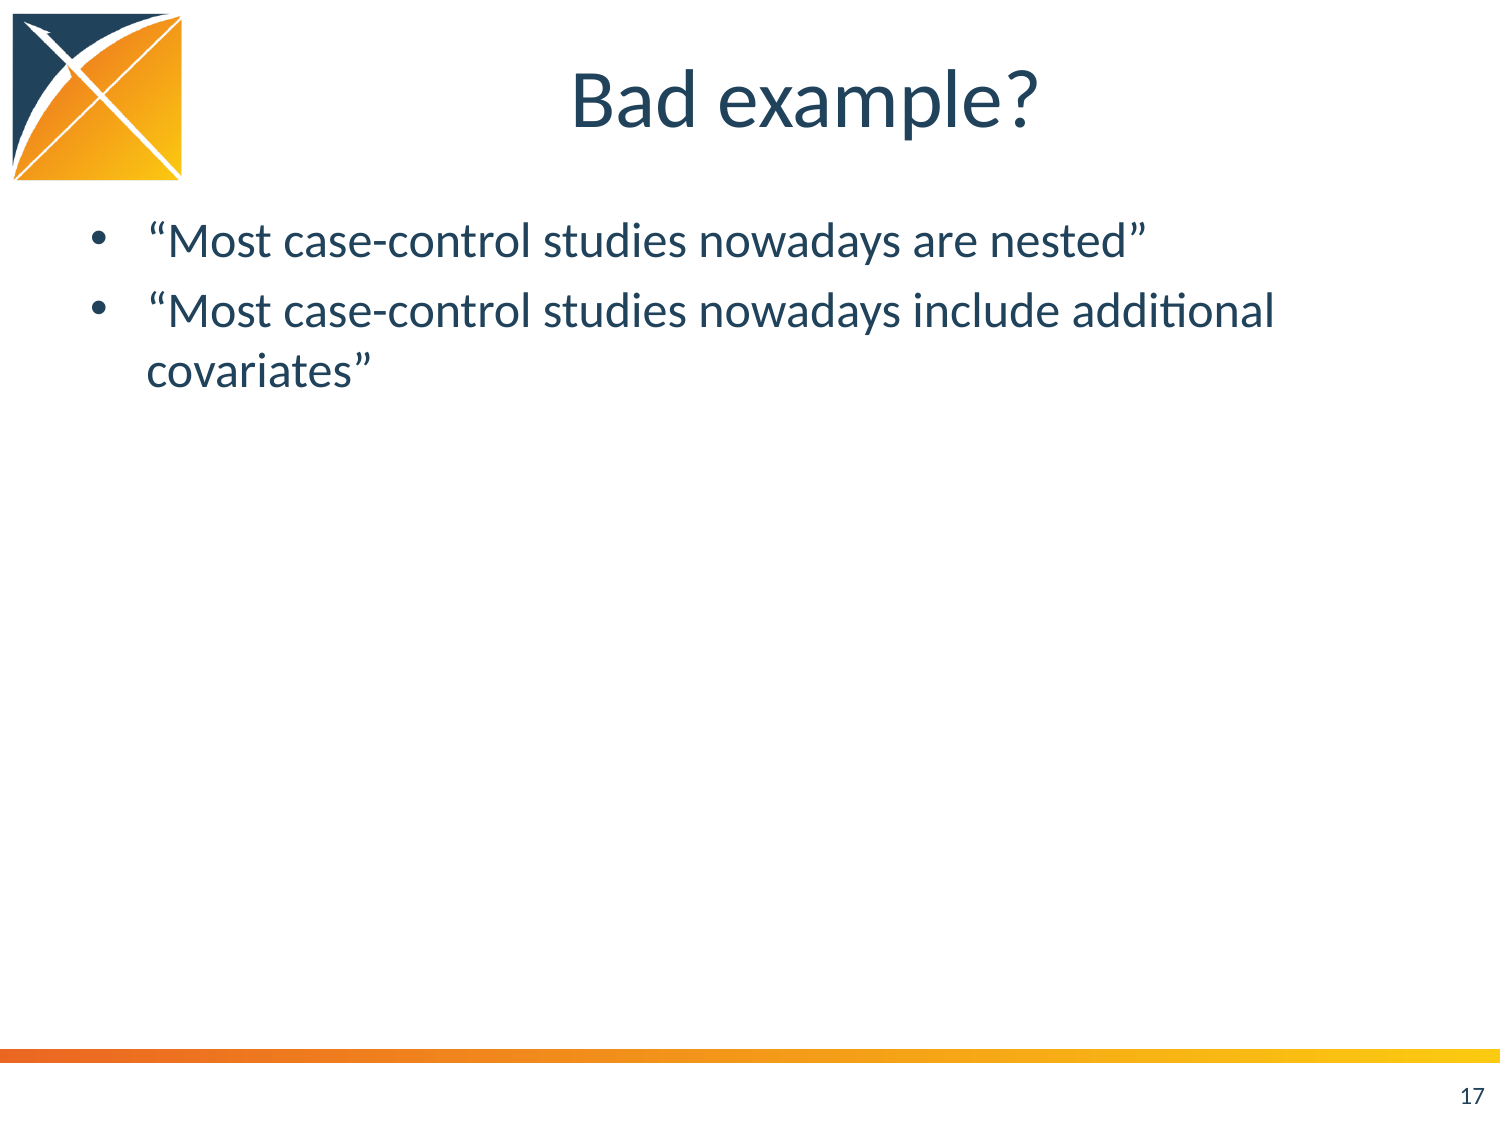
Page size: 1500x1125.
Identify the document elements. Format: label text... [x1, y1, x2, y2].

title Bad example? [187, 24, 1425, 163]
slide_number 17 [1149, 1065, 1500, 1125]
picture [0, 0, 206, 200]
list “Most case-control studies nowadays are nested” “Most case-control studies nowadays include additional covariates” [75, 200, 1425, 1005]
